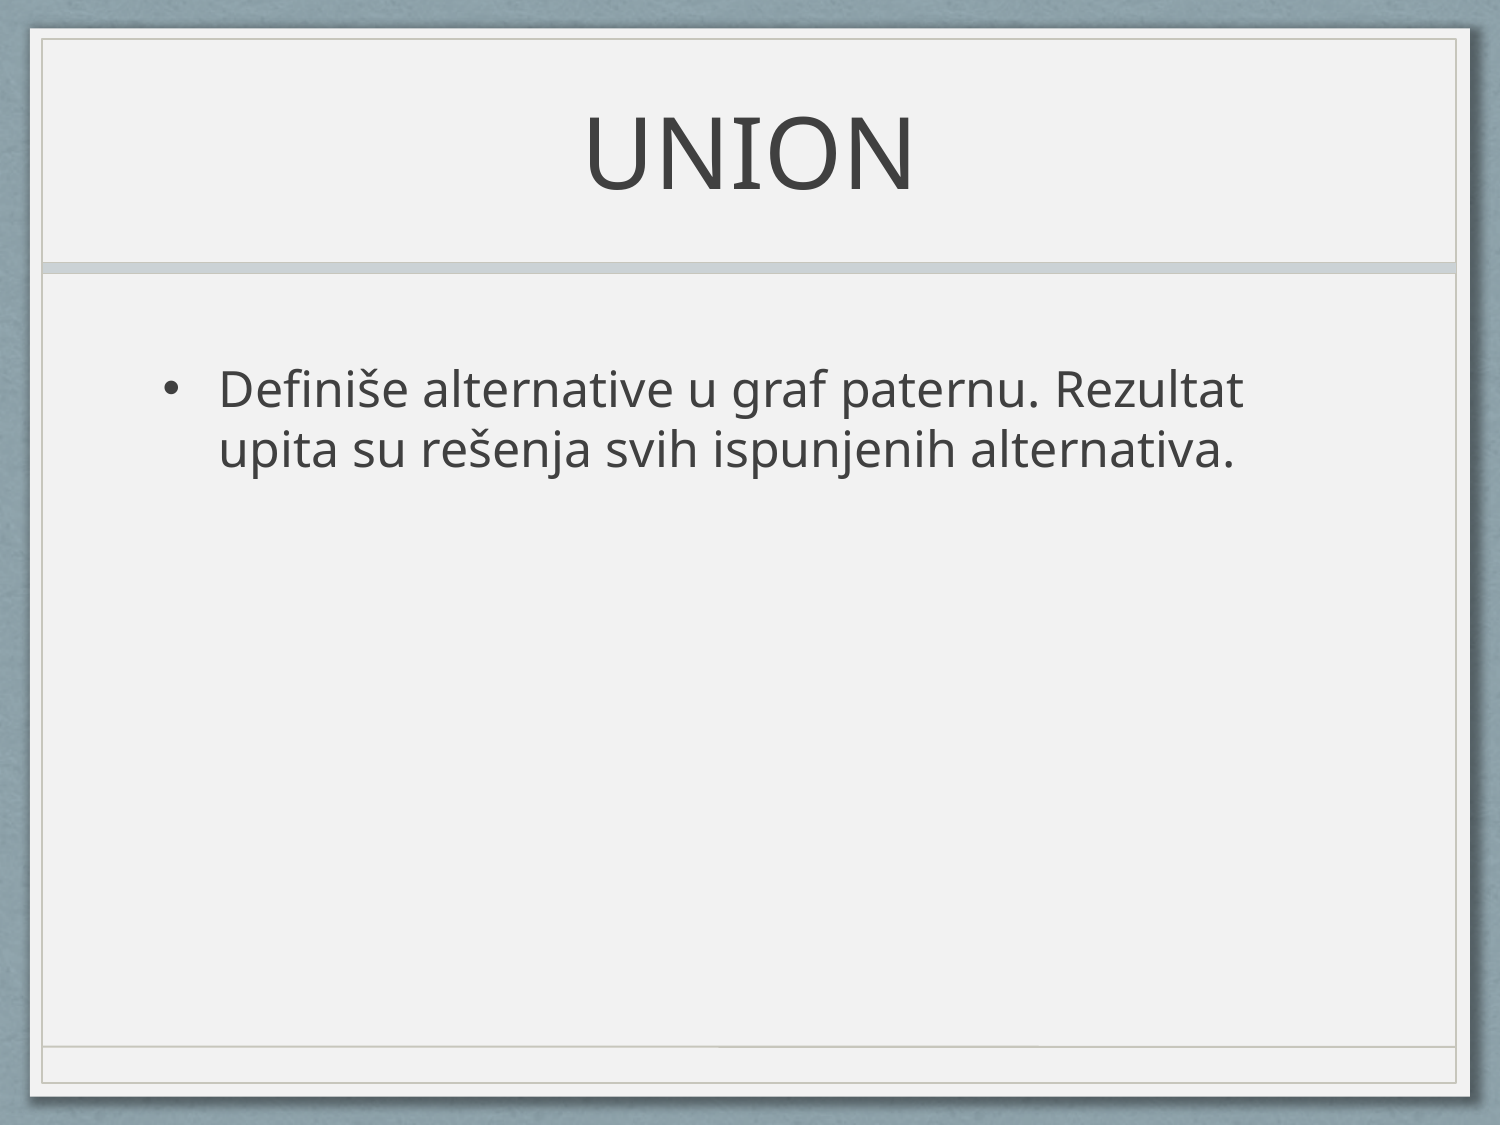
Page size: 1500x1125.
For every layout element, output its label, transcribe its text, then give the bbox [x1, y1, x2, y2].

title UNION [147, 40, 1353, 260]
list Definiše alternative u graf paternu. Rezultat upita su rešenja svih ispunjenih alternativa. [147, 350, 1353, 996]
